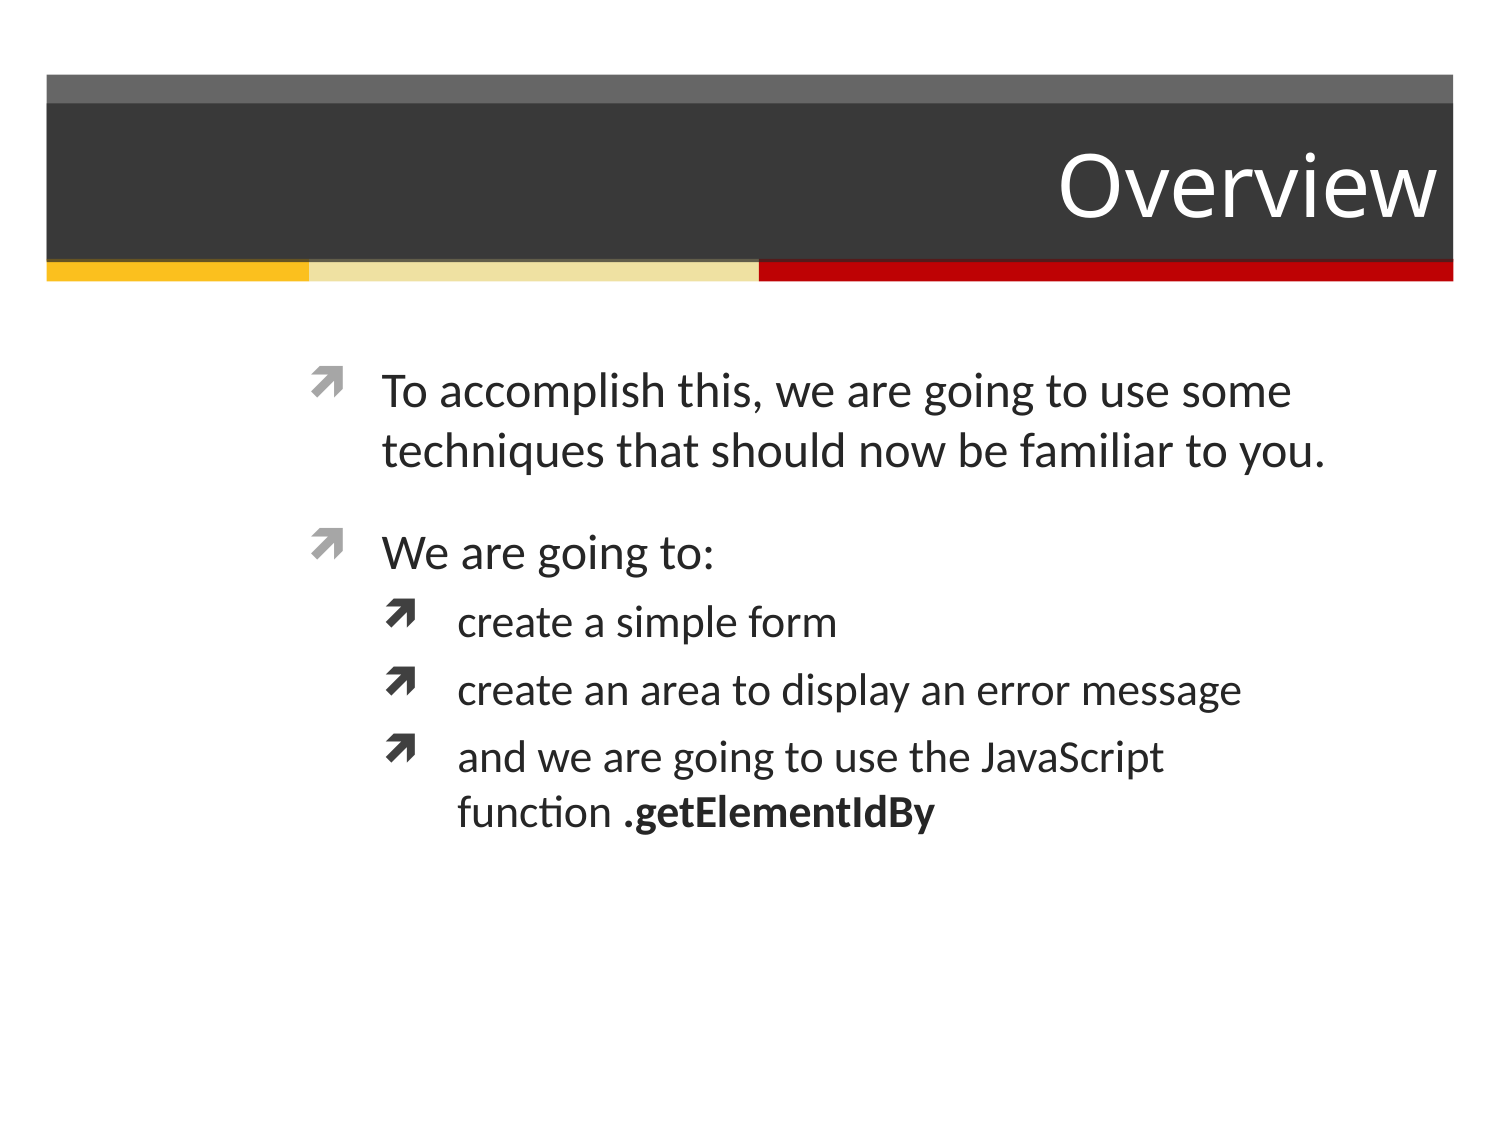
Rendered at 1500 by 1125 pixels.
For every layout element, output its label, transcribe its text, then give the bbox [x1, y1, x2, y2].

title Overview [46, 103, 1454, 263]
list To accomplish this, we are going to use some techniques that should now be familiar to you. We are going to: create a simple form create an area to display an error message and we are going to use the JavaScript function .getElementIdBy [292, 350, 1454, 1005]
